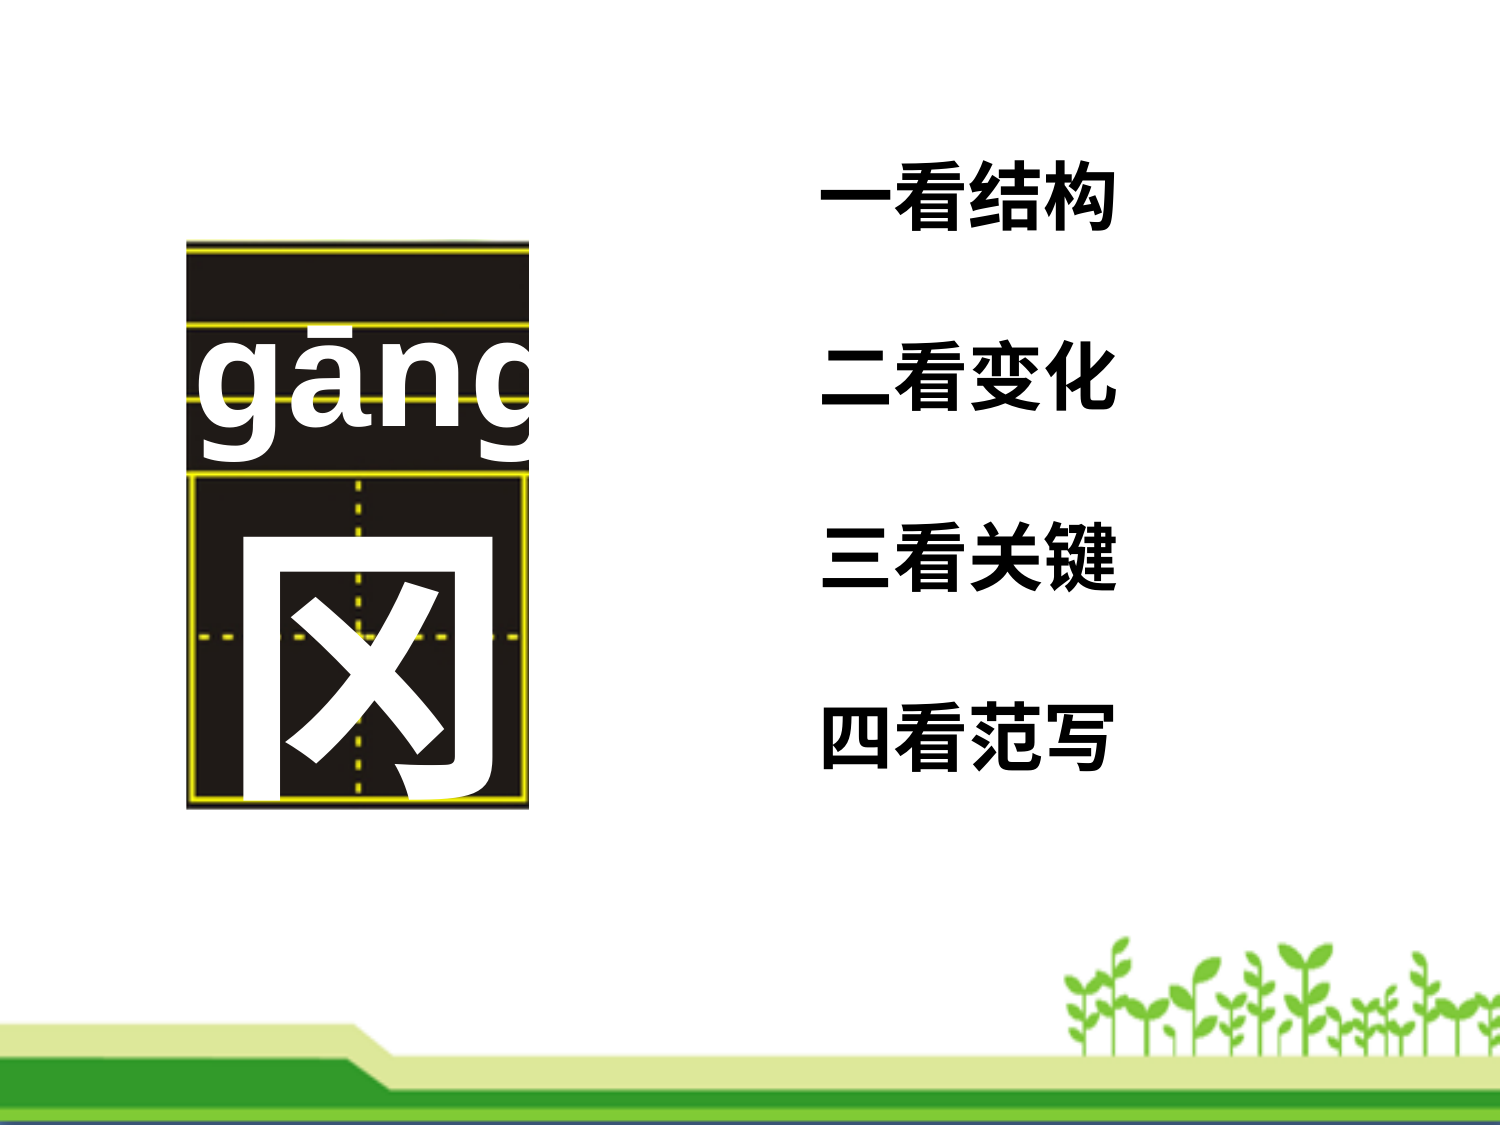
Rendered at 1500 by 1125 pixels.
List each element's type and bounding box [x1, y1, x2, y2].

picture [0, 0, 1500, 1125]
text_box [177, 217, 593, 845]
